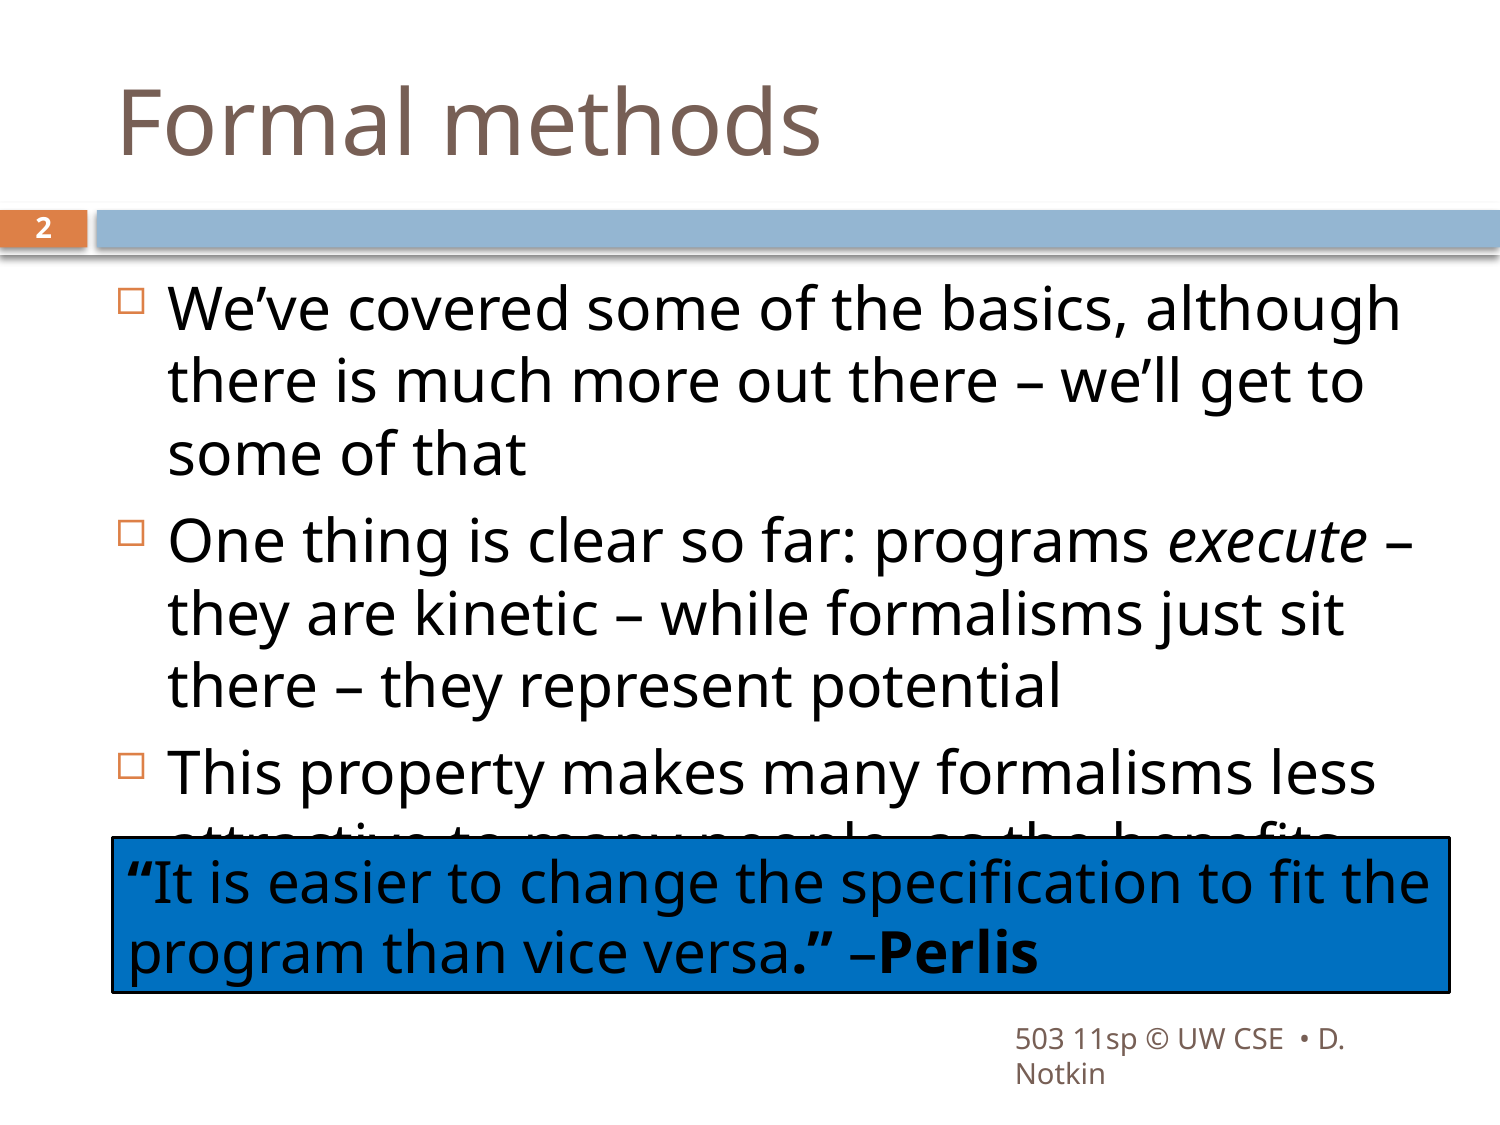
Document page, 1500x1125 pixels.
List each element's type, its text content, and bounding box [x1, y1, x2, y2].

slide_number 2 [0, 208, 88, 249]
text_box “It is easier to change the specification to fit the program than vice versa.” –Perlis [112, 837, 1450, 993]
list We’ve covered some of the basics, although there is much more out there – we’ll get to some of that One thing is clear so far: programs execute – they are kinetic – while formalisms just sit there – they represent potential This property makes many formalisms less attractive to many people, as the benefits are harder to see [100, 262, 1438, 1000]
slide_number 503 11sp © UW CSE • D. Notkin [999, 1025, 1438, 1085]
title Formal methods [100, 37, 1438, 200]
